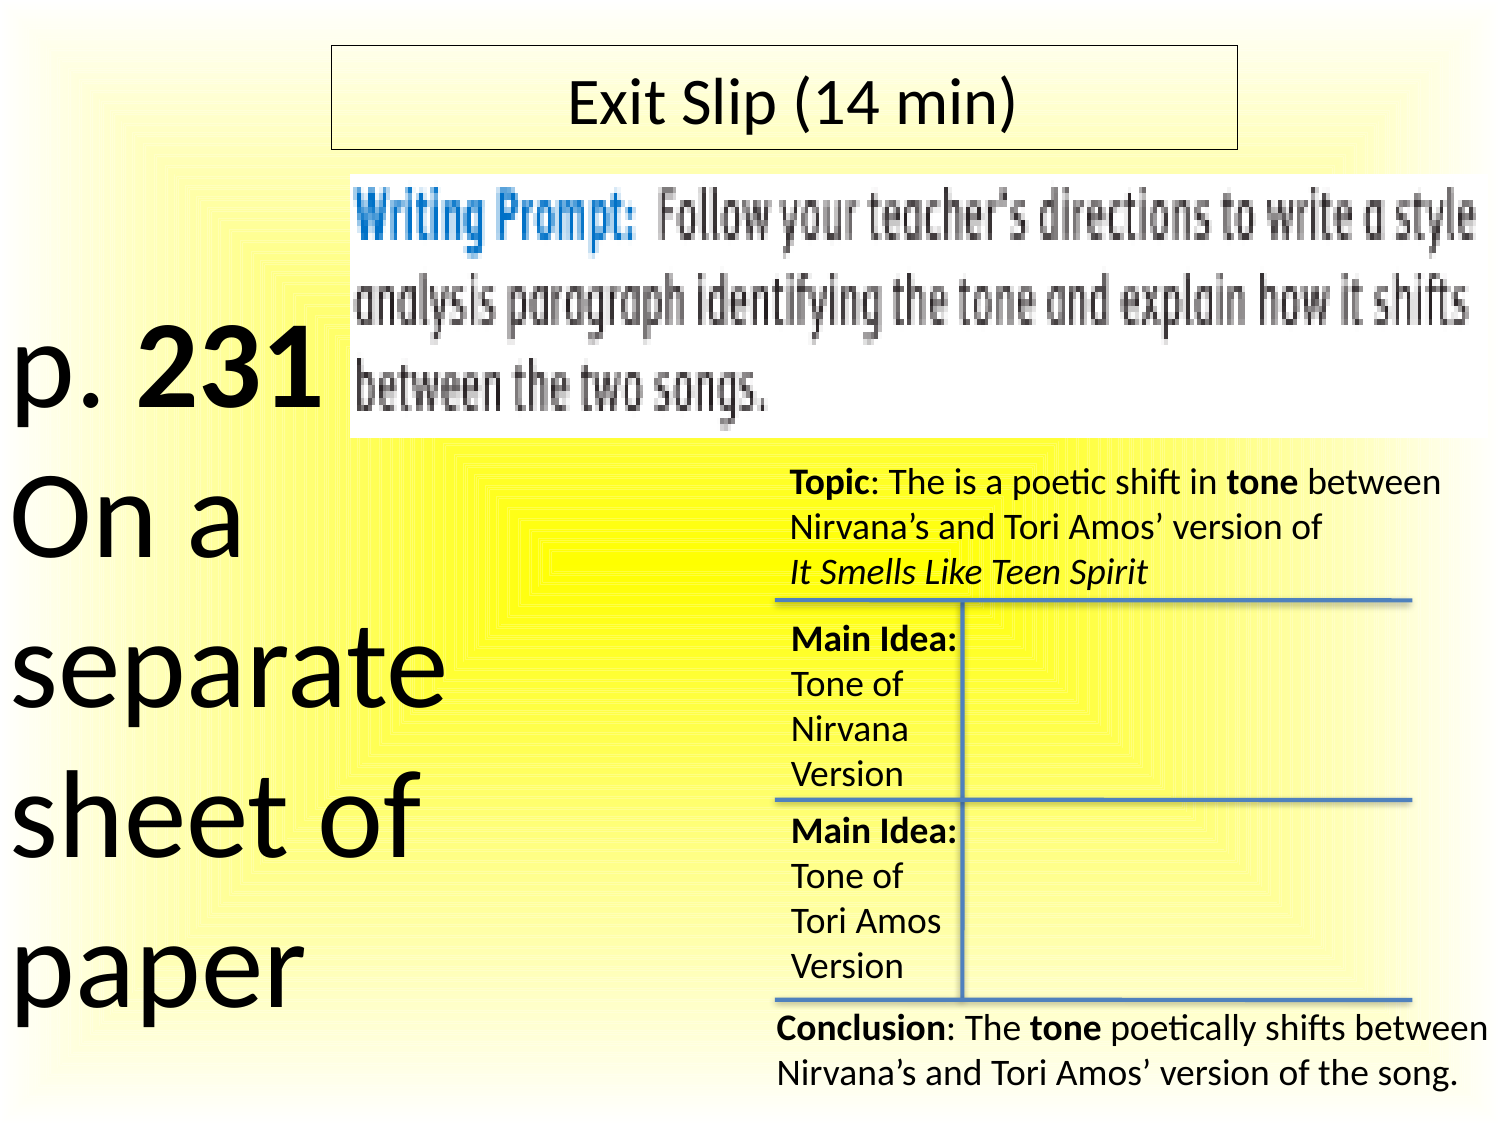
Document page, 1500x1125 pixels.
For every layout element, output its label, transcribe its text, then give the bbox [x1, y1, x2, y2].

text_box Conclusion: The tone poetically shifts between Nirvana’s and Tori Amos’ version of the song. [761, 995, 1500, 1101]
text_box p. 231 On a separate sheet of paper [0, 274, 493, 1040]
text_box Exit Slip (14 min) [331, 45, 1238, 150]
picture [349, 174, 1488, 438]
text_box Main Idea: Tone of Tori Amos Version [776, 810, 973, 994]
text_box Topic: The is a poetic shift in tone between Nirvana’s and Tori Amos’ version of It Smells Like Teen Spirit [774, 449, 1466, 600]
text_box Main Idea: Tone of Nirvana Version [776, 609, 973, 797]
